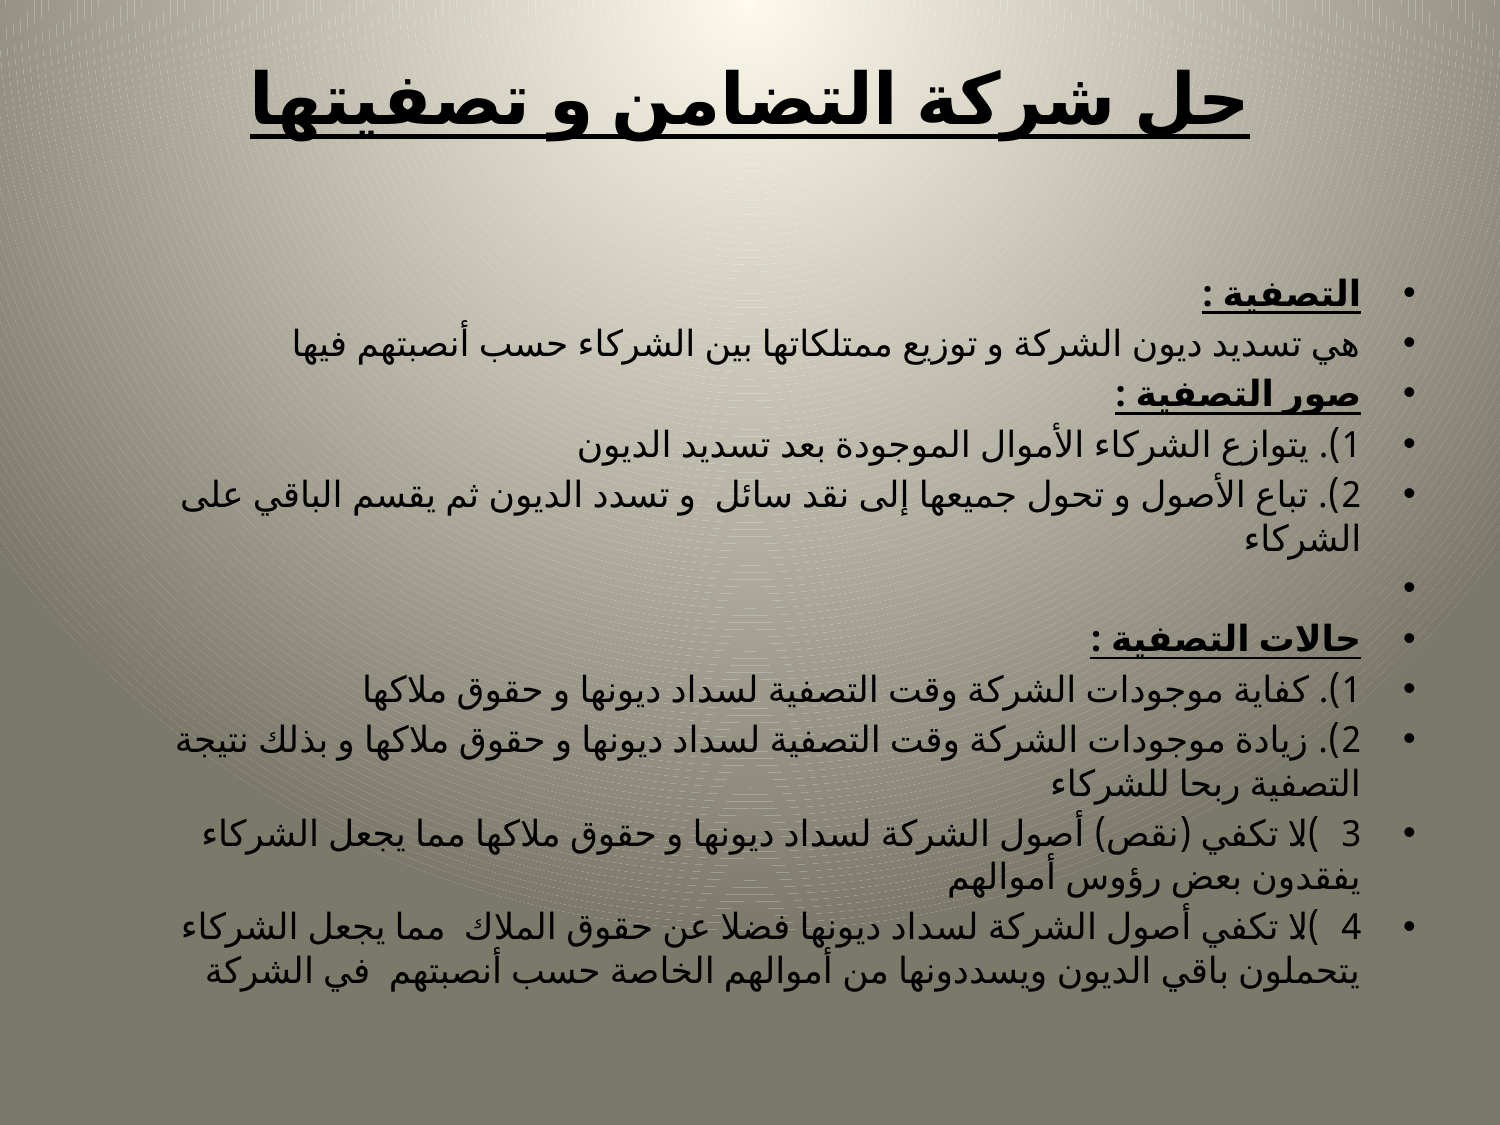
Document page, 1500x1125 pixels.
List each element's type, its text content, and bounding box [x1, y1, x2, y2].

title حل شركة التضامن و تصفيتها [75, 45, 1425, 233]
list التصفية : هي تسديد ديون الشركة و توزيع ممتلكاتها بين الشركاء حسب أنصبتهم فيها صور التصفية : 1). يتوازع الشركاء الأموال الموجودة بعد تسديد الديون 2). تباع الأصول و تحول جميعها إلى نقد سائل و تسدد الديون ثم يقسم الباقي على الشركاء حالات التصفية : 1). كفاية موجودات الشركة وقت التصفية لسداد ديونها و حقوق ملاكها 2). زيادة موجودات الشركة وقت التصفية لسداد ديونها و حقوق ملاكها و بذلك نتيجة التصفية ربحا للشركاء 3). لا تكفي (نقص) أصول الشركة لسداد ديونها و حقوق ملاكها مما يجعل الشركاء يفقدون بعض رؤوس أموالهم 4). لا تكفي أصول الشركة لسداد ديونها فضلا عن حقوق الملاك مما يجعل الشركاء يتحملون باقي الديون ويسددونها من أموالهم الخاصة حسب أنصبتهم في الشركة [75, 262, 1425, 1005]
